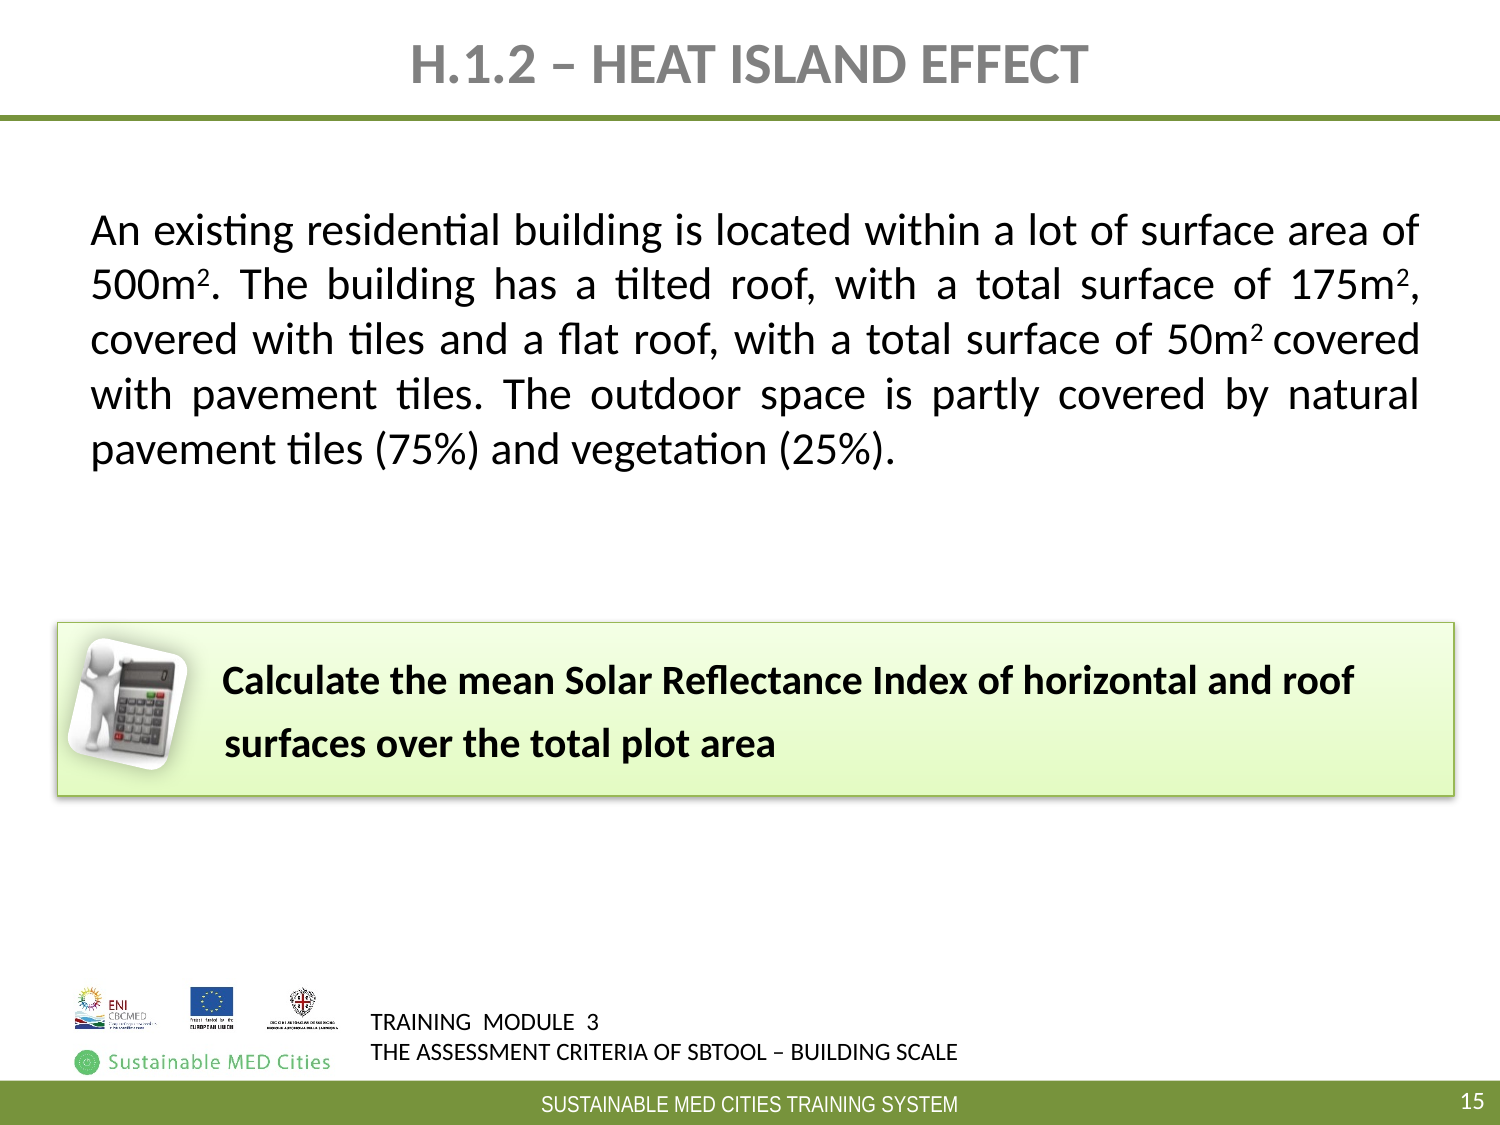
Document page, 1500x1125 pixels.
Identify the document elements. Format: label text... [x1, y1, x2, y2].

picture [62, 978, 356, 1080]
text_box An existing residential building is located within a lot of surface area of 500m2. Τhe building has a tilted roof, with a total surface of 175m2, covered with tiles and a flat roof, with a total surface of 50m2 covered with pavement tiles. The outdoor space is partly covered by natural pavement tiles (75%) and vegetation (25%). [75, 191, 1436, 518]
title H.1.2 – HEAT ISLAND EFFECT [0, 0, 1500, 121]
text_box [57, 622, 1455, 797]
slide_number 15 [1149, 1074, 1500, 1125]
